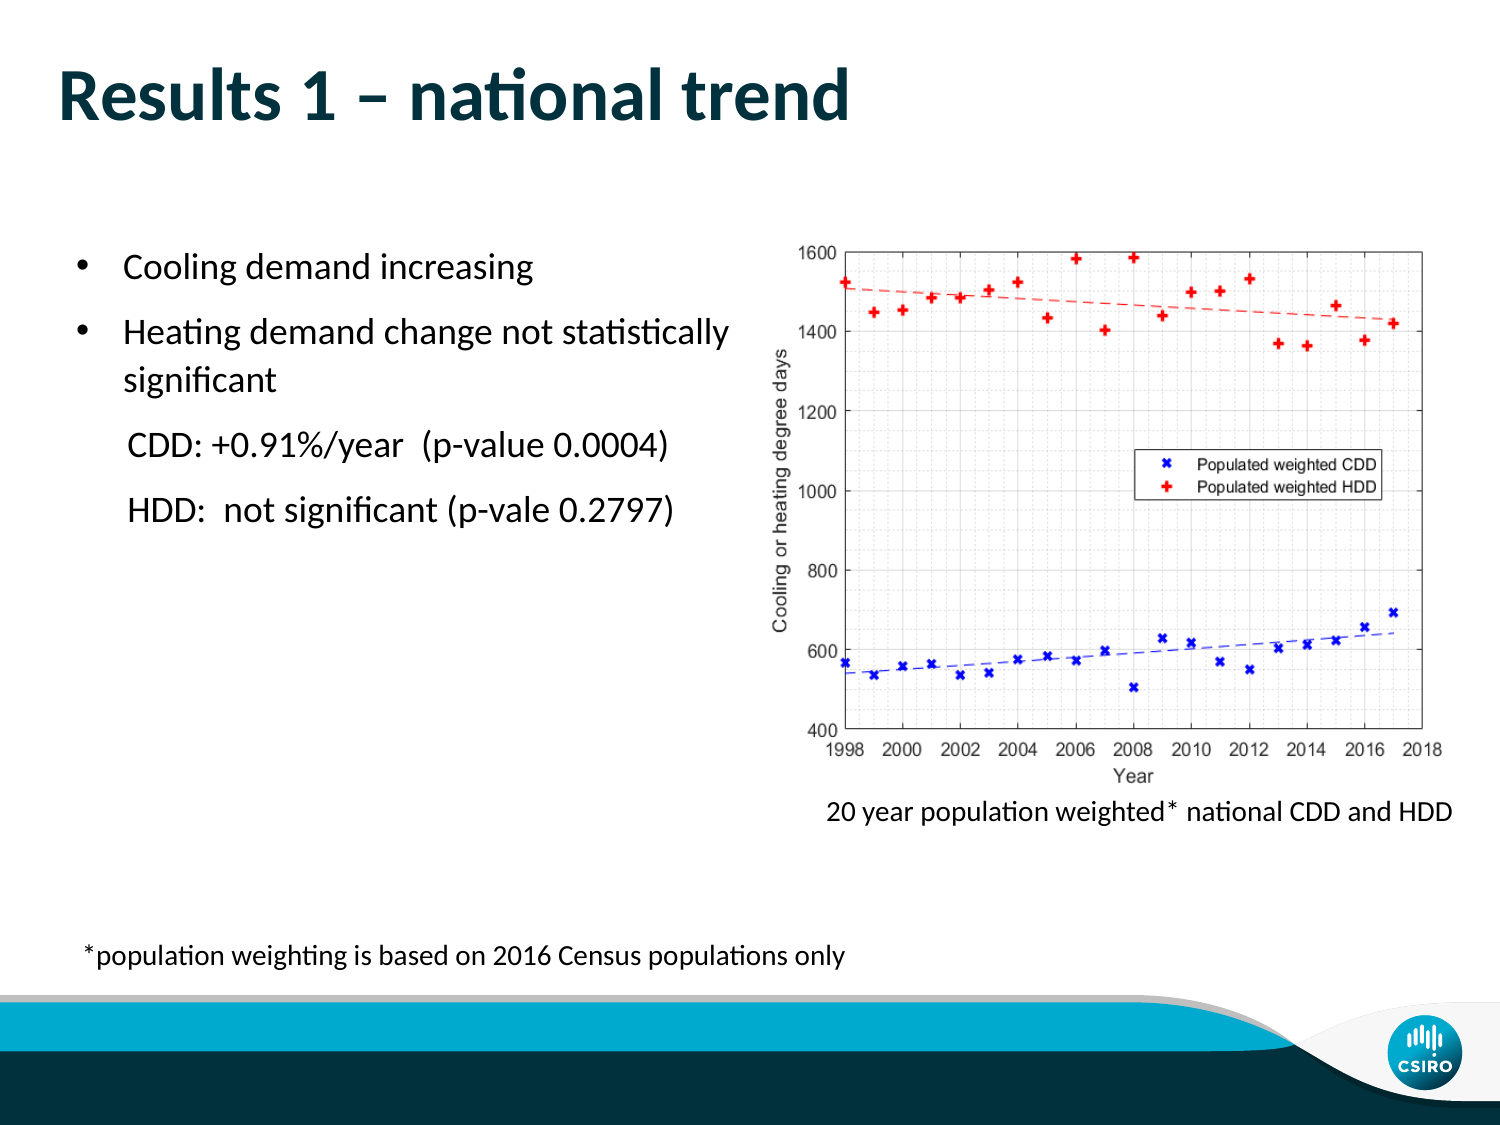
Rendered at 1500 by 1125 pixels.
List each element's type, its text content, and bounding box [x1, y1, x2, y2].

text_box 20 year population weighted* national CDD and HDD [811, 802, 1482, 835]
picture [748, 207, 1493, 794]
title Results 1 – national trend [58, 45, 1447, 185]
text_box *population weighting is based on 2016 Census populations only [67, 928, 862, 979]
text_box Cooling demand increasing Heating demand change not statistically significant CDD: +0.91%/year (p-value 0.0004) HDD: not significant (p-vale 0.2797) [61, 231, 743, 538]
